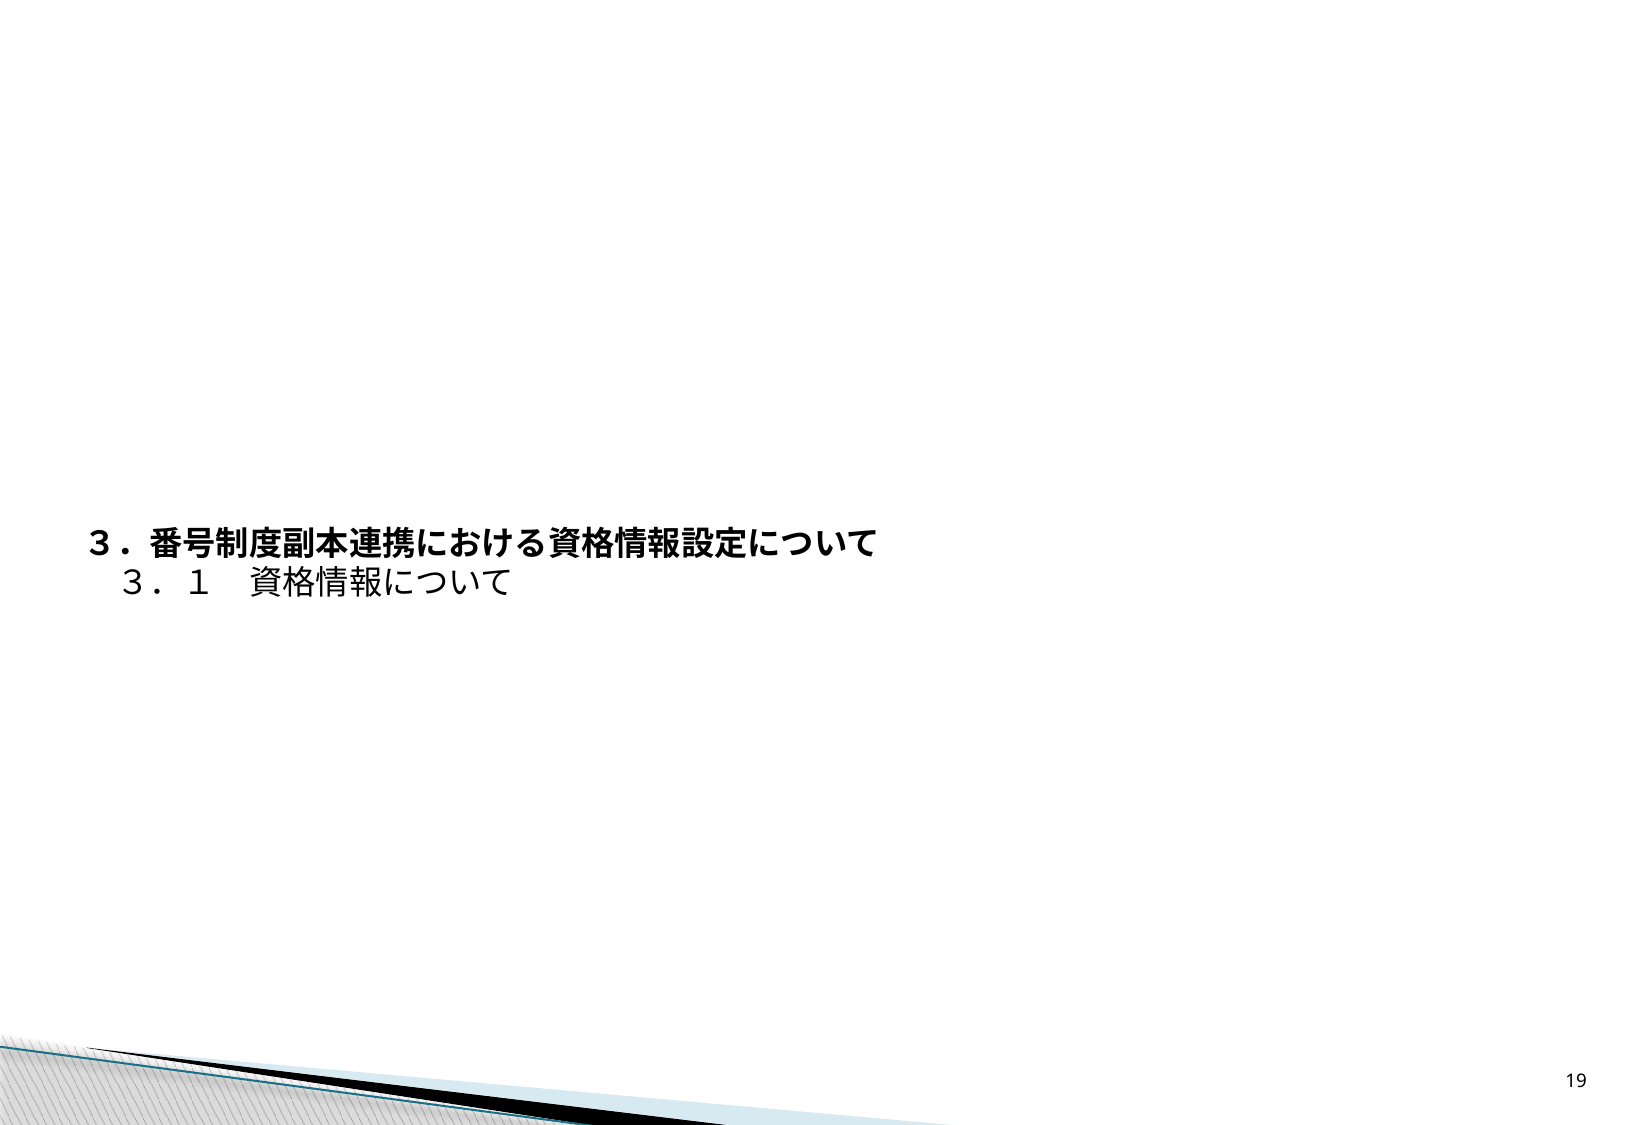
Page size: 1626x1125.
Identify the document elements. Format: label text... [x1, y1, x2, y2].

slide_number 18 [1536, 1051, 1602, 1112]
text_box ３．番号制度副本連携における資格情報設定について ３．１ 資格情報について [68, 514, 1590, 610]
picture [465, 1106, 510, 1113]
